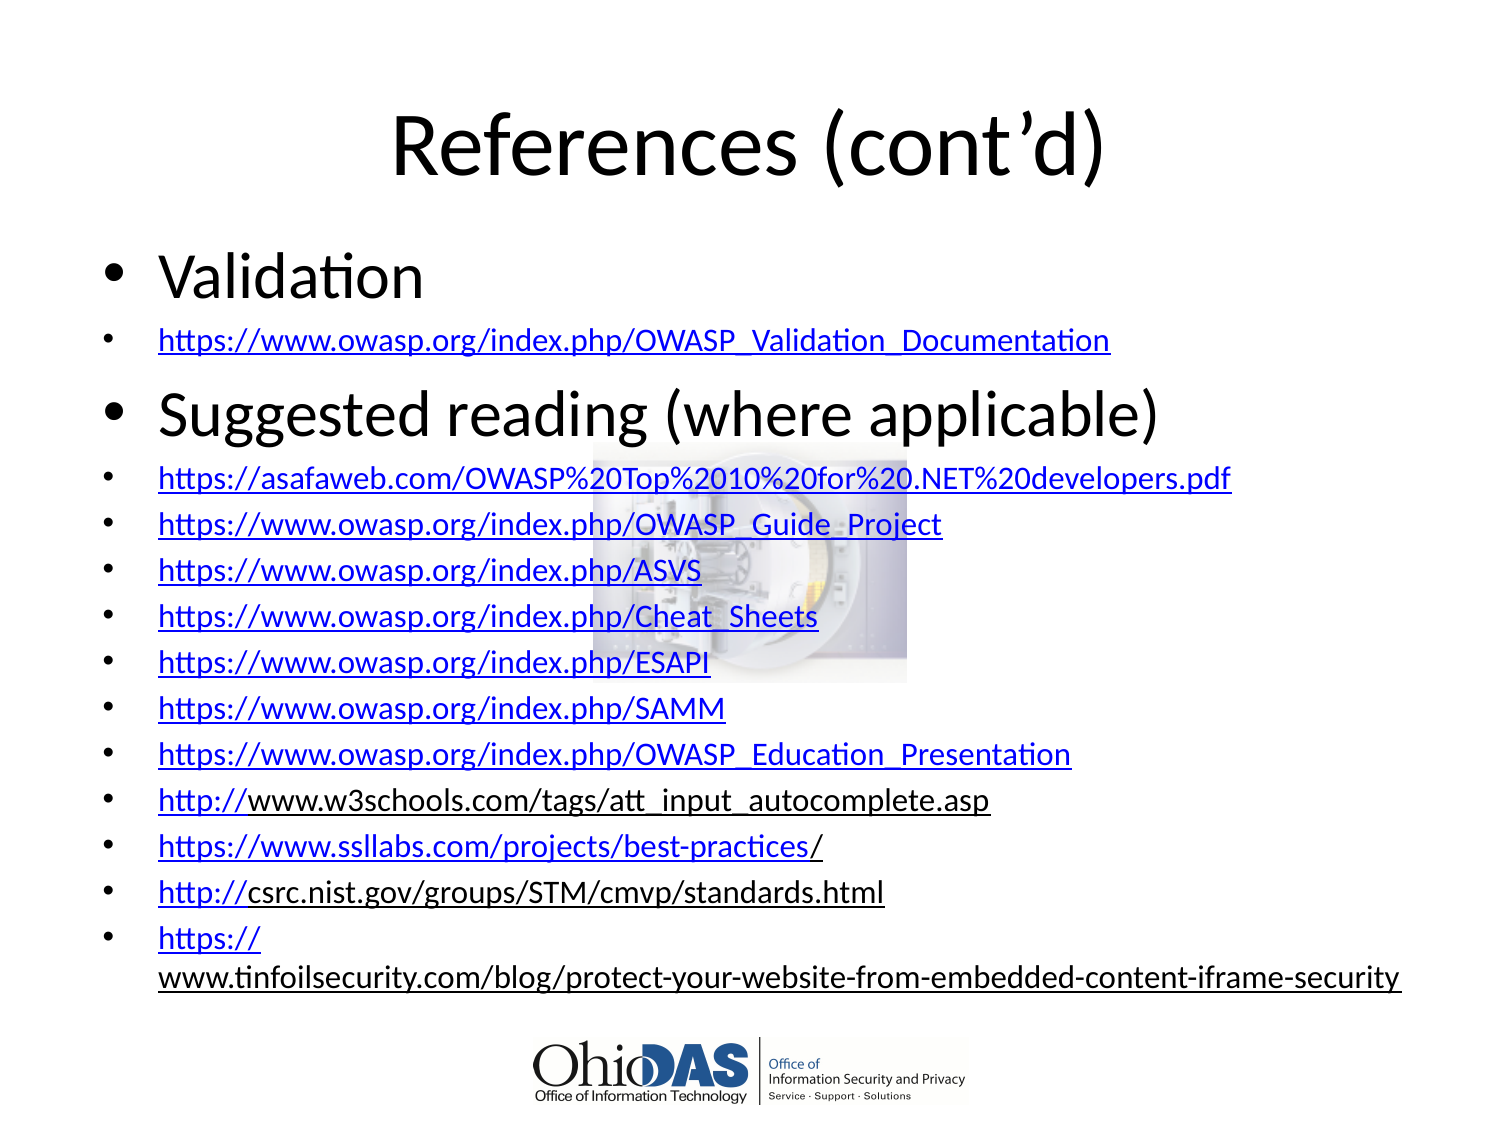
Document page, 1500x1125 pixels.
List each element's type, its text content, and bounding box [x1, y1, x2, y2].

picture [533, 1037, 969, 1105]
list Validation https://www.owasp.org/index.php/OWASP_Validation_Documentation Suggested reading (where applicable) https://asafaweb.com/OWASP%20Top%2010%20for%20.NET%20developers.pdf https://www.owasp.org/index.php/OWASP_Guide_Project https://www.owasp.org/index.php/ASVS https://www.owasp.org/index.php/Cheat_Sheets https://www.owasp.org/index.php/ESAPI https://www.owasp.org/index.php/SAMM https://www.owasp.org/index.php/OWASP_Education_Presentation http://www.w3schools.com/tags/att_input_autocomplete.asp https://www.ssllabs.com/projects/best-practices/ http://csrc.nist.gov/groups/STM/cmvp/standards.html https://www.tinfoilsecurity.com/blog/protect-your-website-from-embedded-content-iframe-security [87, 224, 1425, 1013]
title References (cont’d) [75, 45, 1425, 233]
